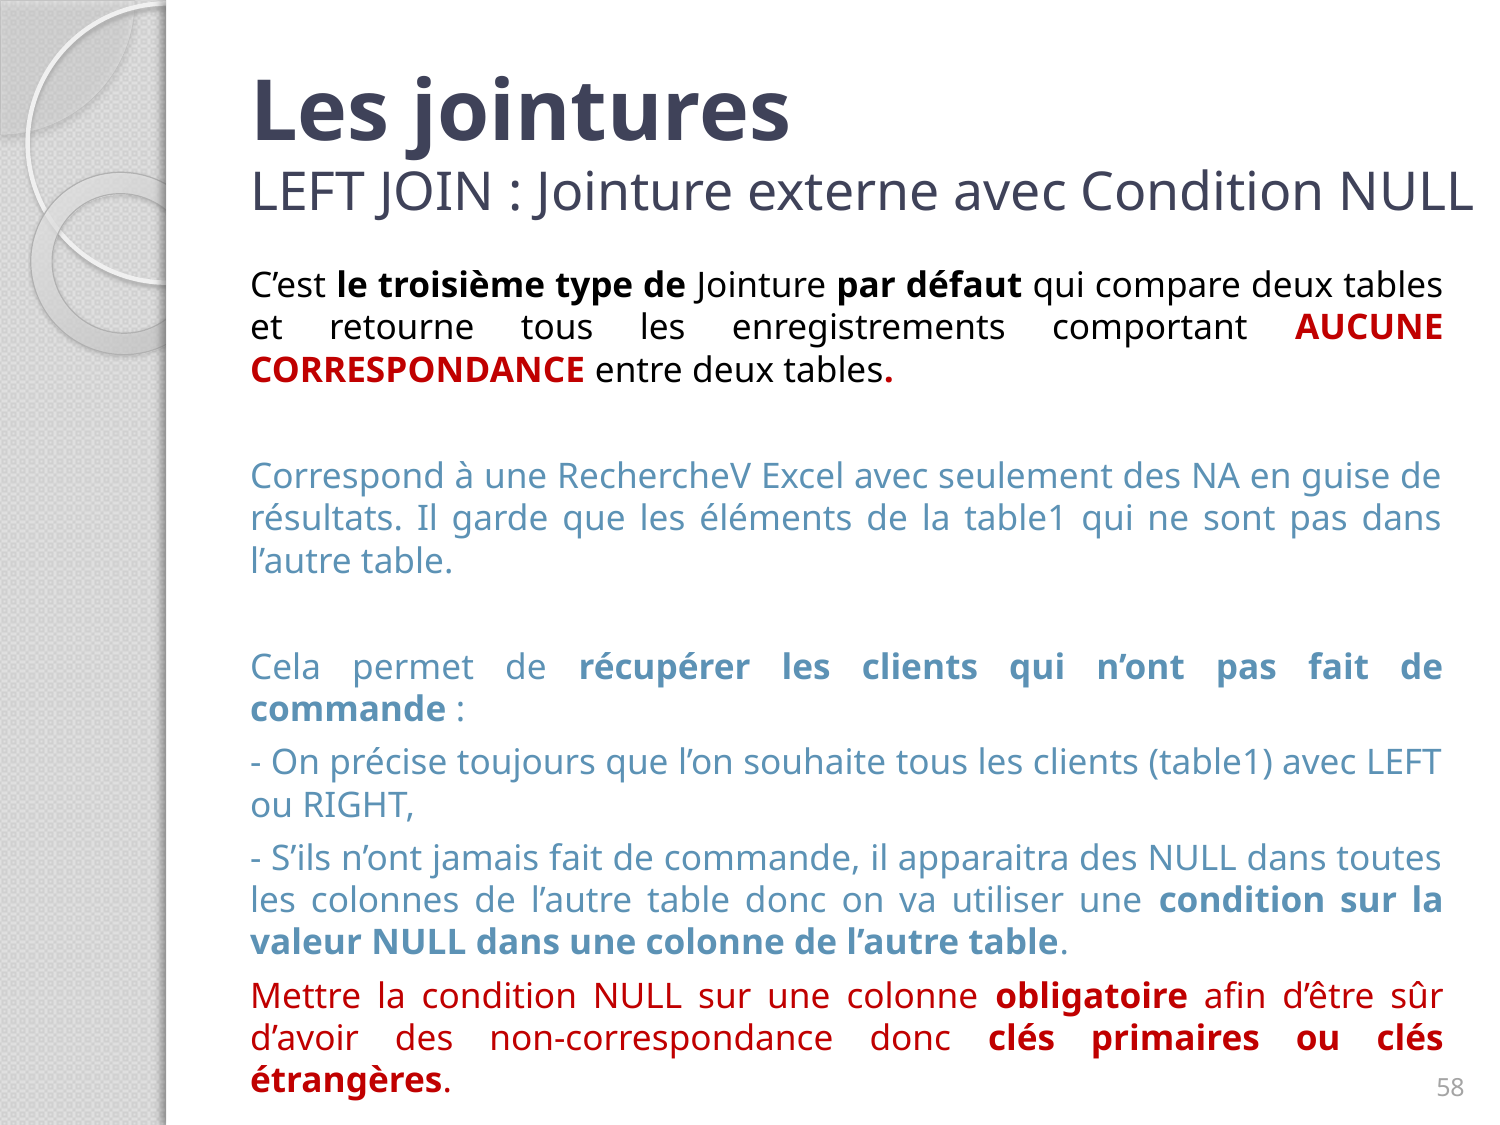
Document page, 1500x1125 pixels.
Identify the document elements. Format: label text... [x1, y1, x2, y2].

title Les jointures LEFT JOIN : Jointure externe avec Condition NULL [235, 45, 1500, 233]
slide_number 58 [1413, 1034, 1488, 1113]
list C’est le troisième type de Jointure par défaut qui compare deux tables et retourne tous les enregistrements comportant AUCUNE CORRESPONDANCE entre deux tables. Correspond à une RechercheV Excel avec seulement des NA en guise de résultats. Il garde que les éléments de la table1 qui ne sont pas dans l’autre table. Cela permet de récupérer les clients qui n’ont pas fait de commande : - On précise toujours que l’on souhaite tous les clients (table1) avec LEFT ou RIGHT, - S’ils n’ont jamais fait de commande, il apparaitra des NULL dans toutes les colonnes de l’autre table donc on va utiliser une condition sur la valeur NULL dans une colonne de l’autre table. Mettre la condition NULL sur une colonne obligatoire afin d’être sûr d’avoir des non-correspondance donc clés primaires ou clés étrangères. [235, 255, 1459, 1113]
